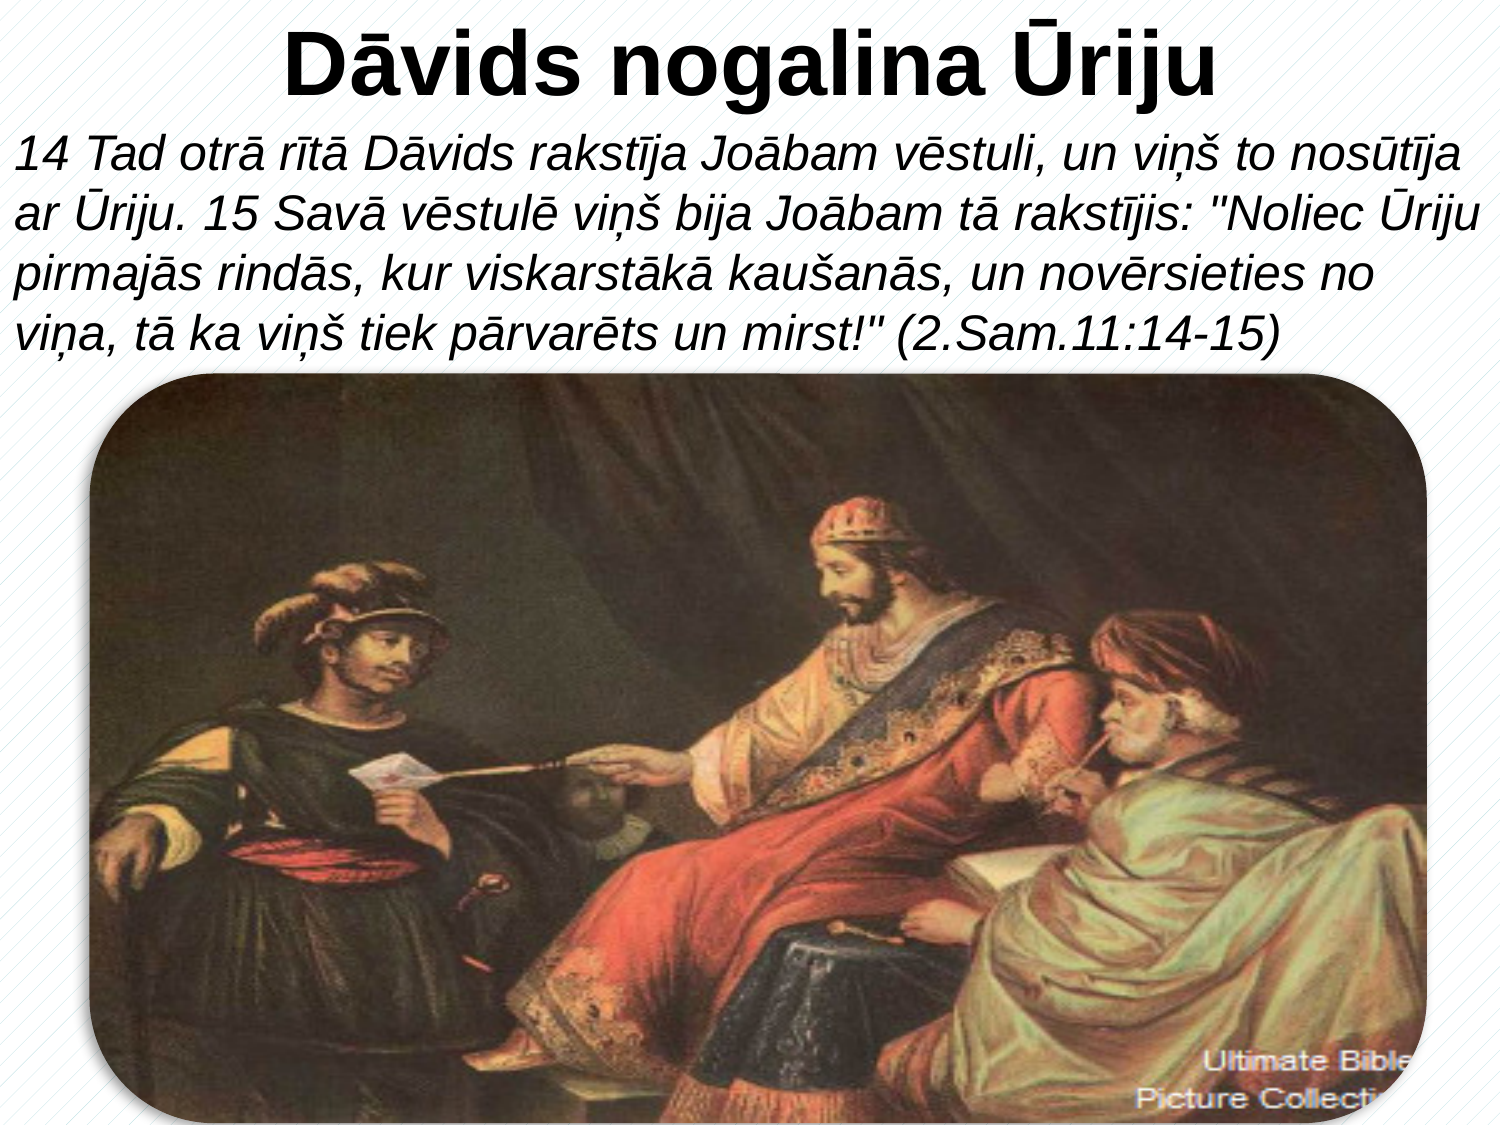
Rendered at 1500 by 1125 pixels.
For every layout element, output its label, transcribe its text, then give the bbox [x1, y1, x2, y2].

text_box 14 Tad otrā rītā Dāvids rakstīja Joābam vēstuli, un viņš to nosūtīja ar Ūriju. 15 Savā vēstulē viņš bija Joābam tā rakstījis: "Noliec Ūriju pirmajās rindās, kur viskarstākā kaušanās, un novērsieties no viņa, tā ka viņš tiek pārvarēts un mirst!" (2.Sam.11:14-15) [0, 113, 1500, 291]
picture [89, 373, 1427, 1124]
title Dāvids nogalina Ūriju [76, 0, 1428, 113]
